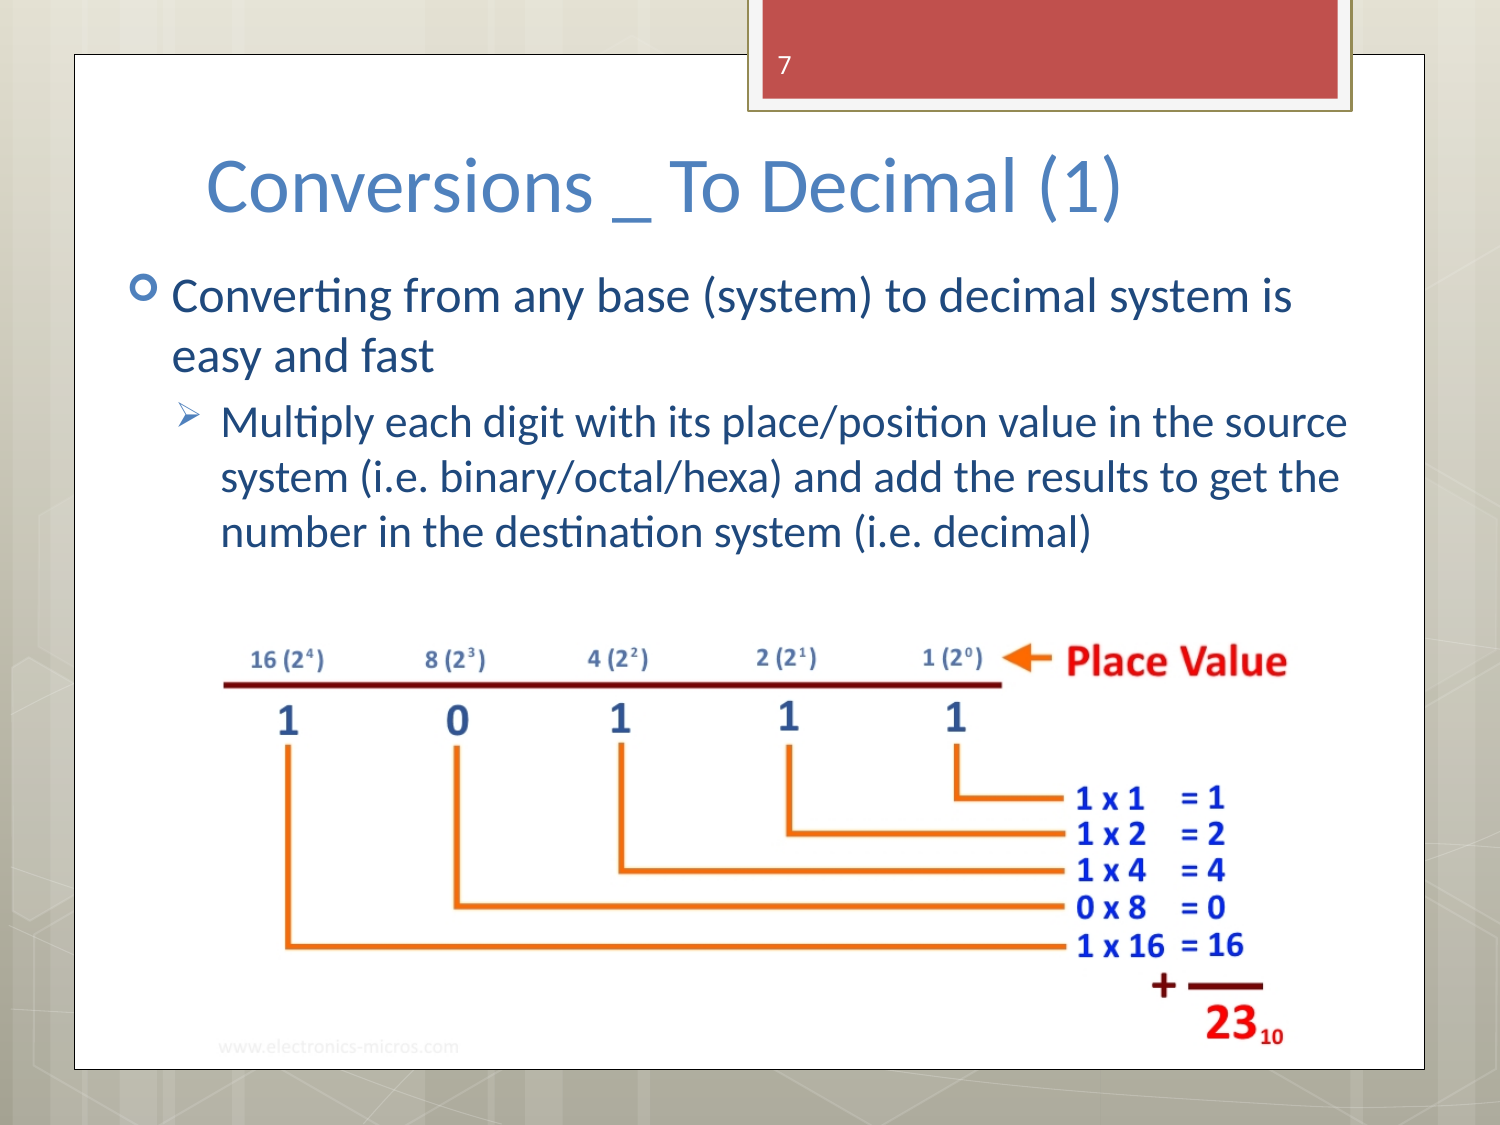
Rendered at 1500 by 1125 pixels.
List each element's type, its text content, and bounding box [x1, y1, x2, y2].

slide_number 7 [762, 36, 982, 97]
picture [206, 625, 1306, 1066]
list Converting from any base (system) to decimal system is easy and fast Multiply each digit with its place/position value in the source system (i.e. binary/octal/hexa) and add the results to get the number in the destination system (i.e. decimal) [100, 255, 1400, 1047]
title Conversions _ To Decimal (1) [171, 125, 1324, 236]
